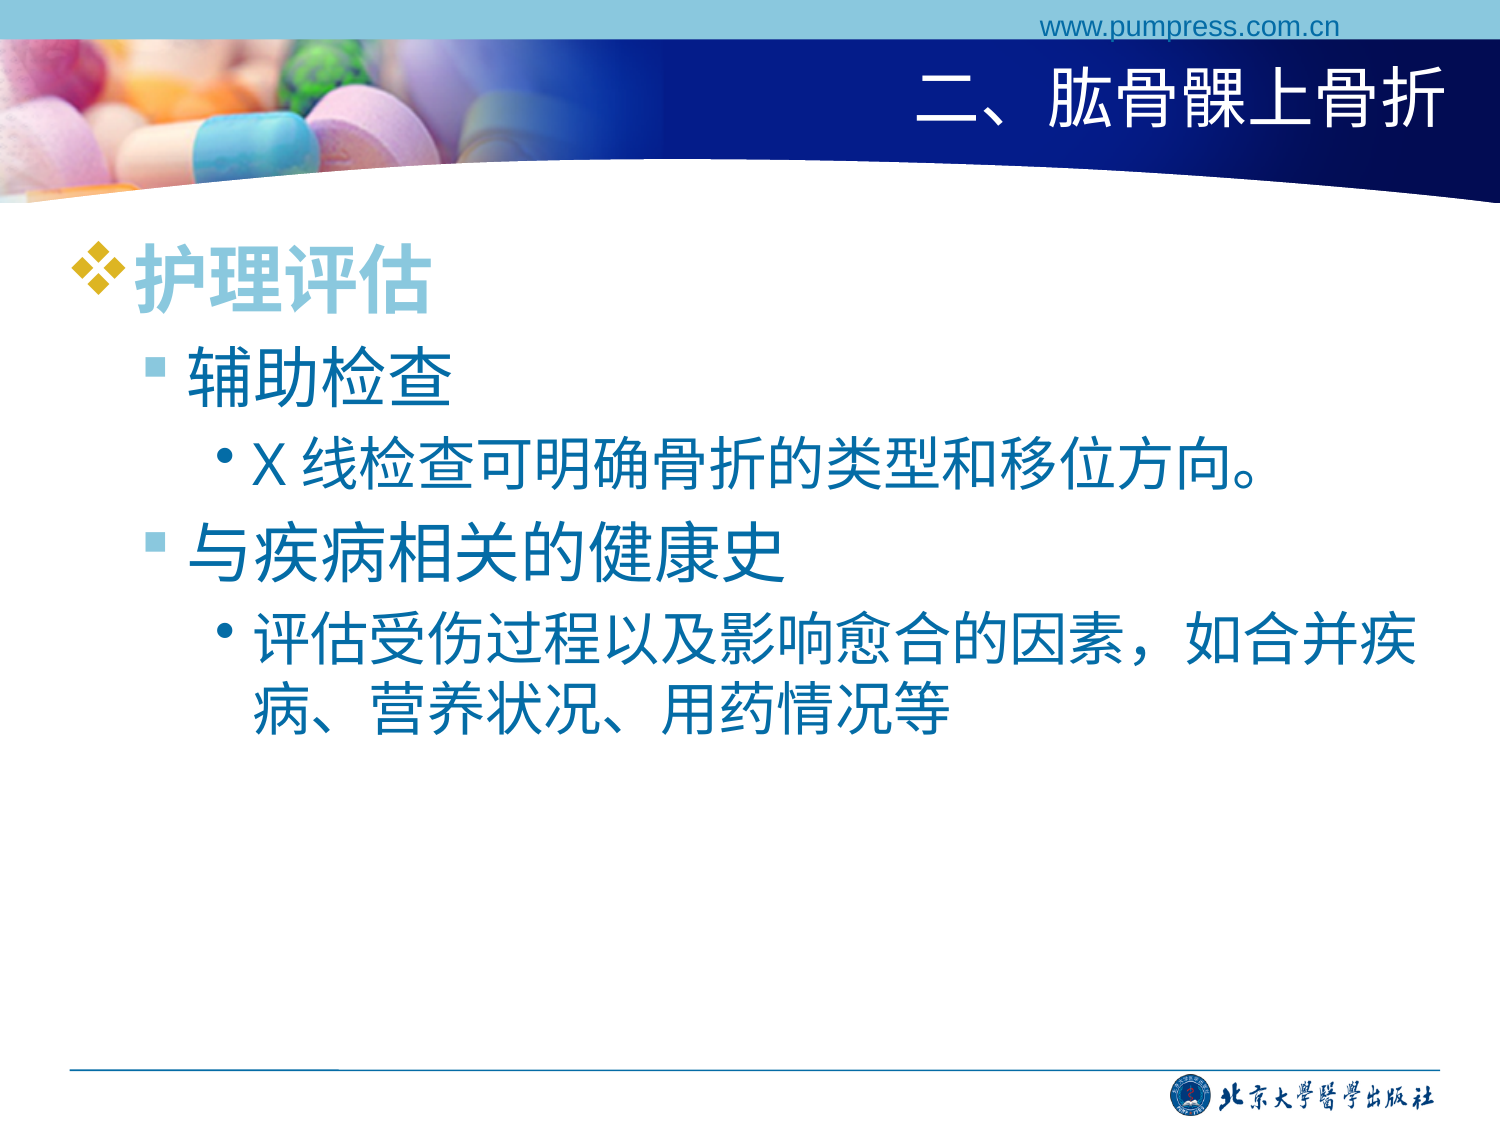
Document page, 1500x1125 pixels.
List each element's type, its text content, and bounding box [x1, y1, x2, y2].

list 护理评估 辅助检查 X线检查可明确骨折的类型和移位方向。 与疾病相关的健康史 评估受伤过程以及影响愈合的因素，如合并疾病、营养状况、用药情况等 [49, 224, 1463, 1026]
picture [0, 40, 1500, 203]
slide_number www.pumpress.com.cn [1025, 0, 1463, 38]
picture [1170, 1074, 1436, 1118]
title 二、肱骨髁上骨折 [137, 49, 1463, 143]
